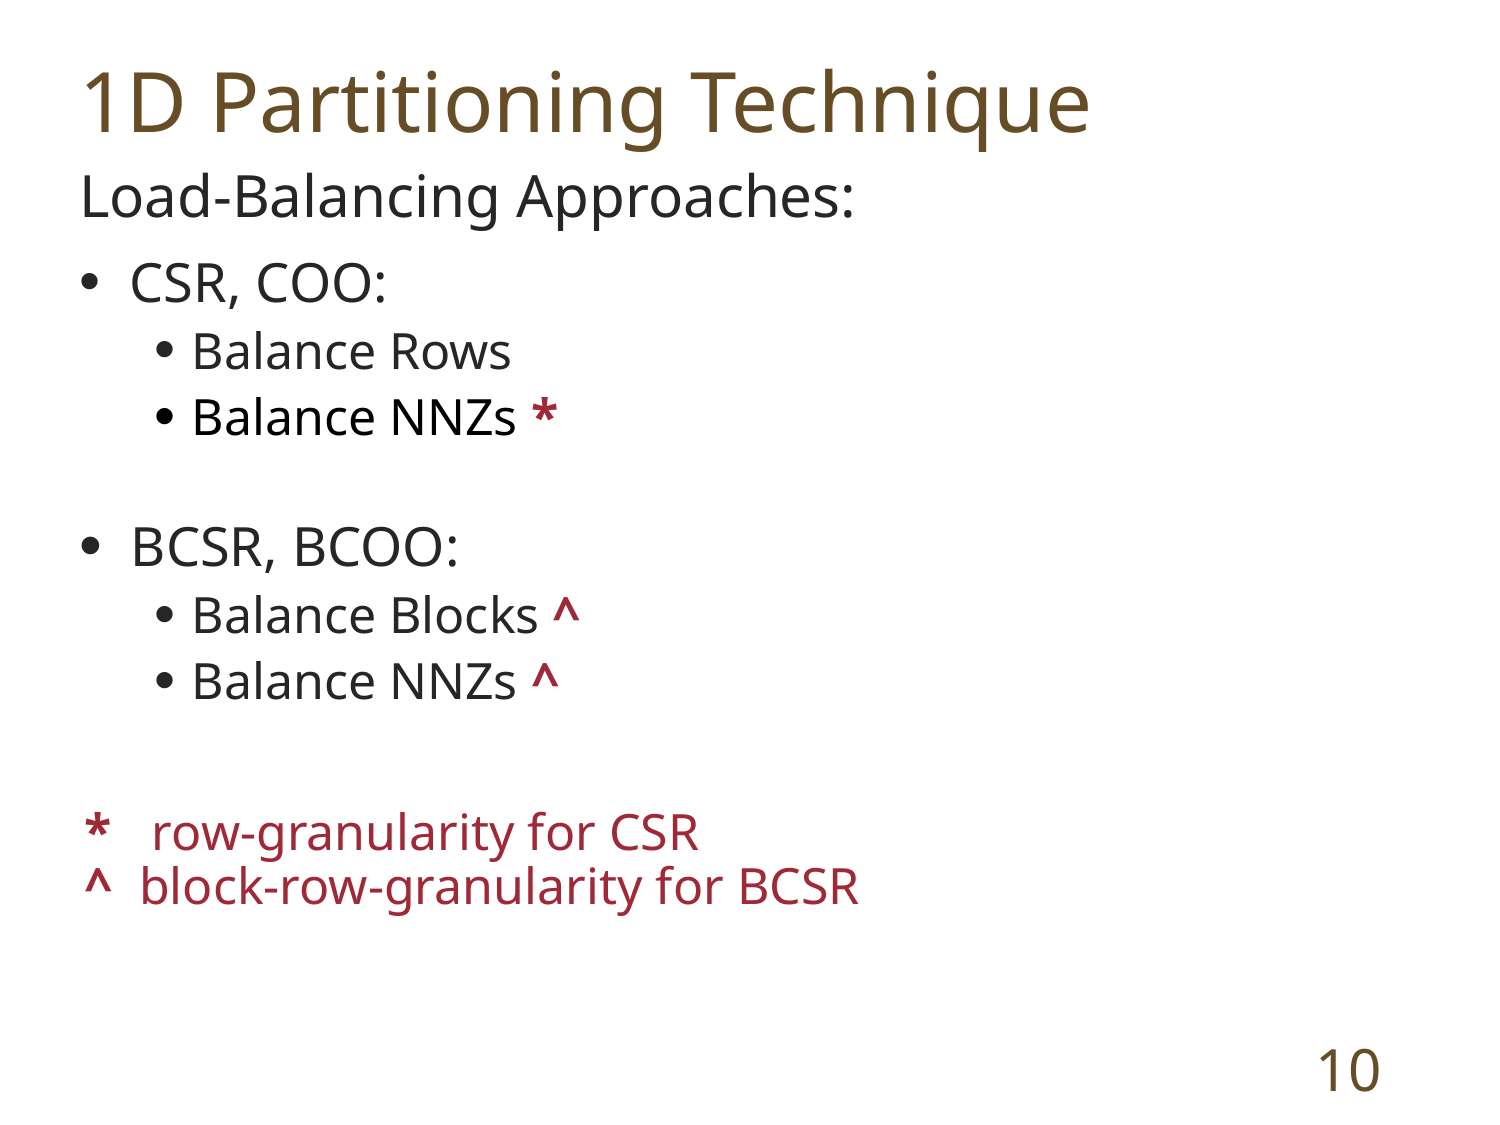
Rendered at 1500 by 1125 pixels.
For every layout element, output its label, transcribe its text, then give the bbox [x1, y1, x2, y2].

text_box 1D Partitioning Technique [64, 36, 1430, 151]
list Load-Balancing Approaches: CSR, COO: Balance Rows Balance NNZs * BCSR, BCOO: Balance Blocks ^ Balance NNZs ^ [64, 151, 1430, 1103]
text_box * row-granularity for CSR ^ block-row-granularity for BCSR [70, 800, 905, 923]
